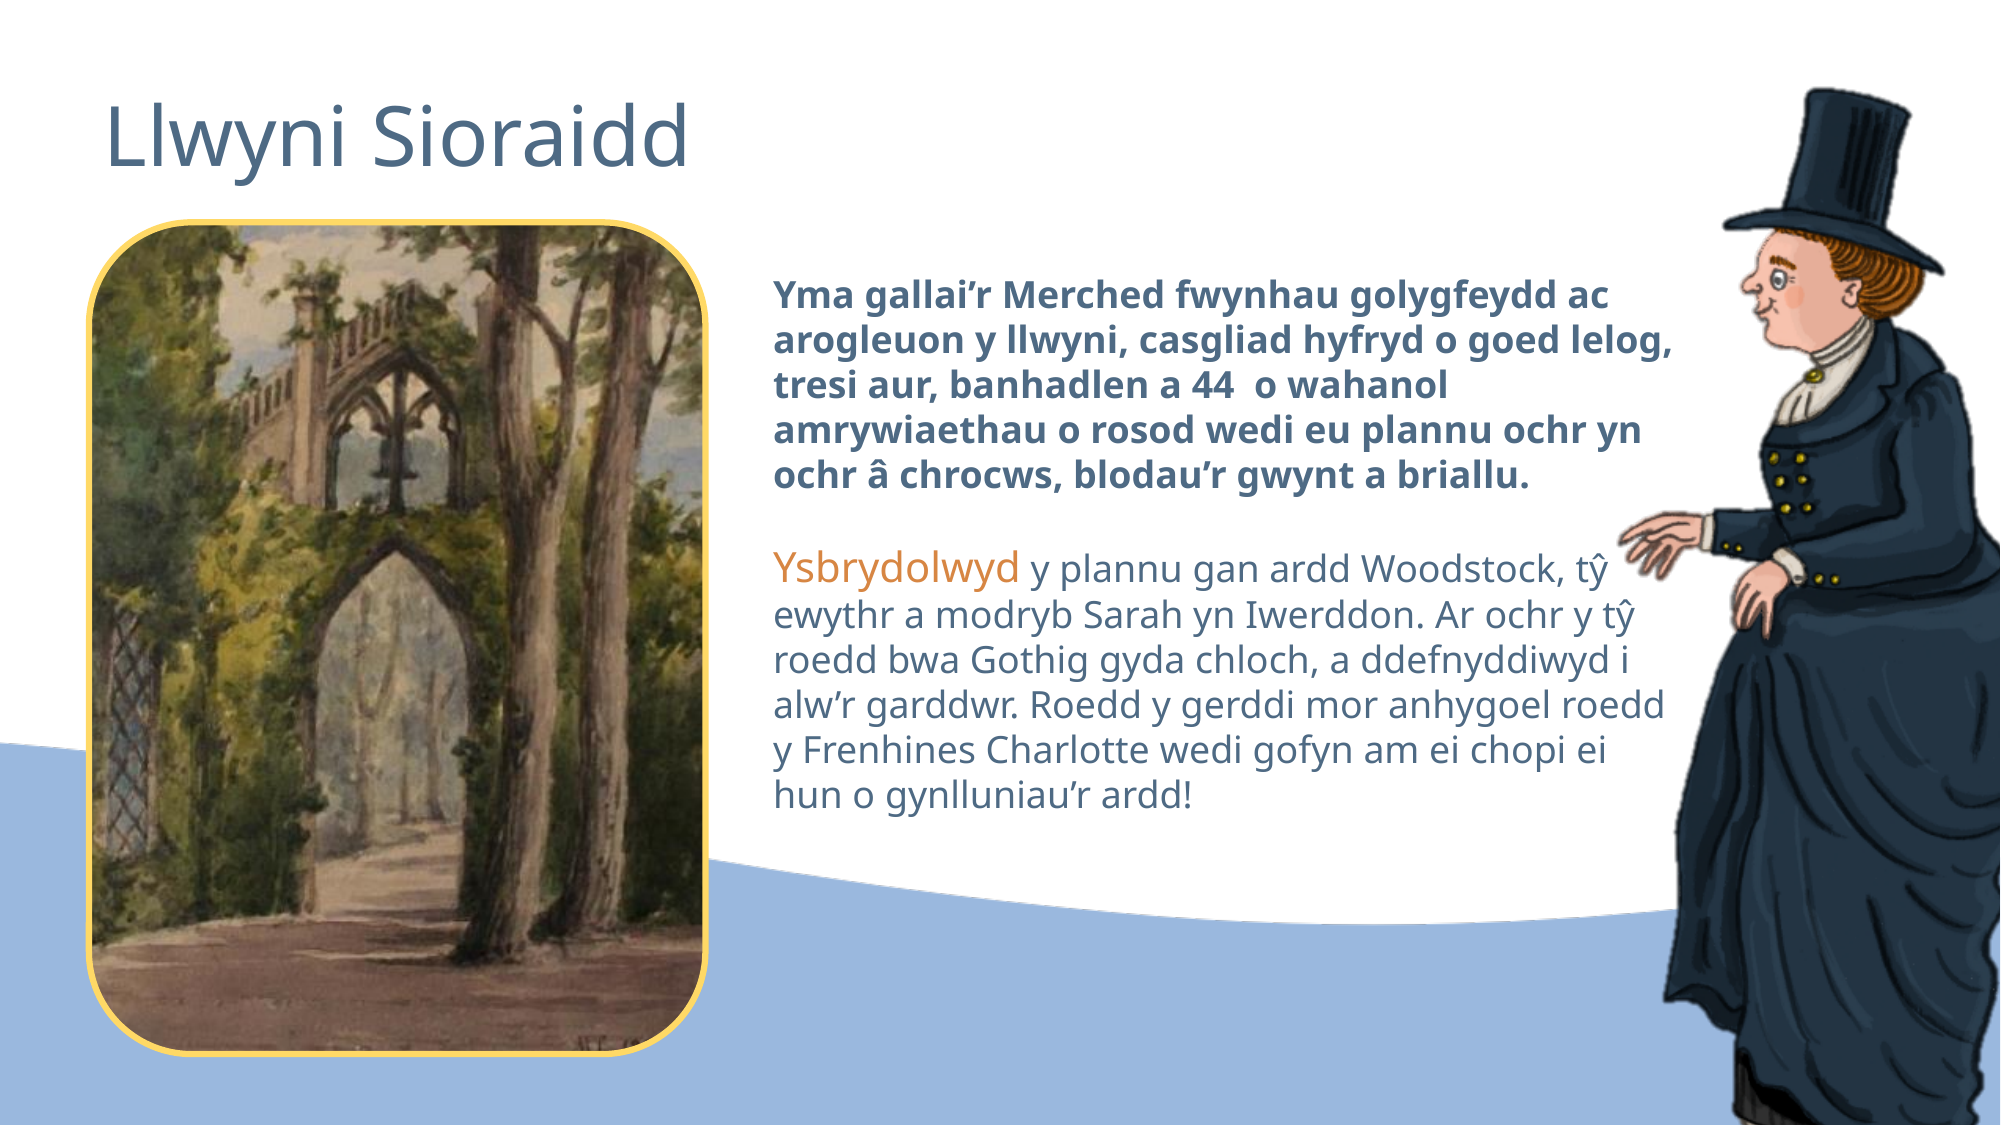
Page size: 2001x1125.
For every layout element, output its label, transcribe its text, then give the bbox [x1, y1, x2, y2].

picture [0, 0, 2000, 1125]
text_box Yma gallai’r Merched fwynhau golygfeydd ac arogleuon y llwyni, casgliad hyfryd o goed lelog, tresi aur, banhadlen a 44 o wahanol amrywiaethau o rosod wedi eu plannu ochr yn ochr â chrocws, blodau’r gwynt a briallu. Ysbrydolwyd y plannu gan ardd Woodstock, tŷ ewythr a modryb Sarah yn Iwerddon. Ar ochr y tŷ roedd bwa Gothig gyda chloch, a ddefnyddiwyd i alw’r garddwr. Roedd y gerddi mor anhygoel roedd y Frenhines Charlotte wedi gofyn am ei chopi ei hun o gynlluniau’r ardd! [758, 263, 1601, 737]
text_box Llwyni Sioraidd [88, 69, 1377, 191]
